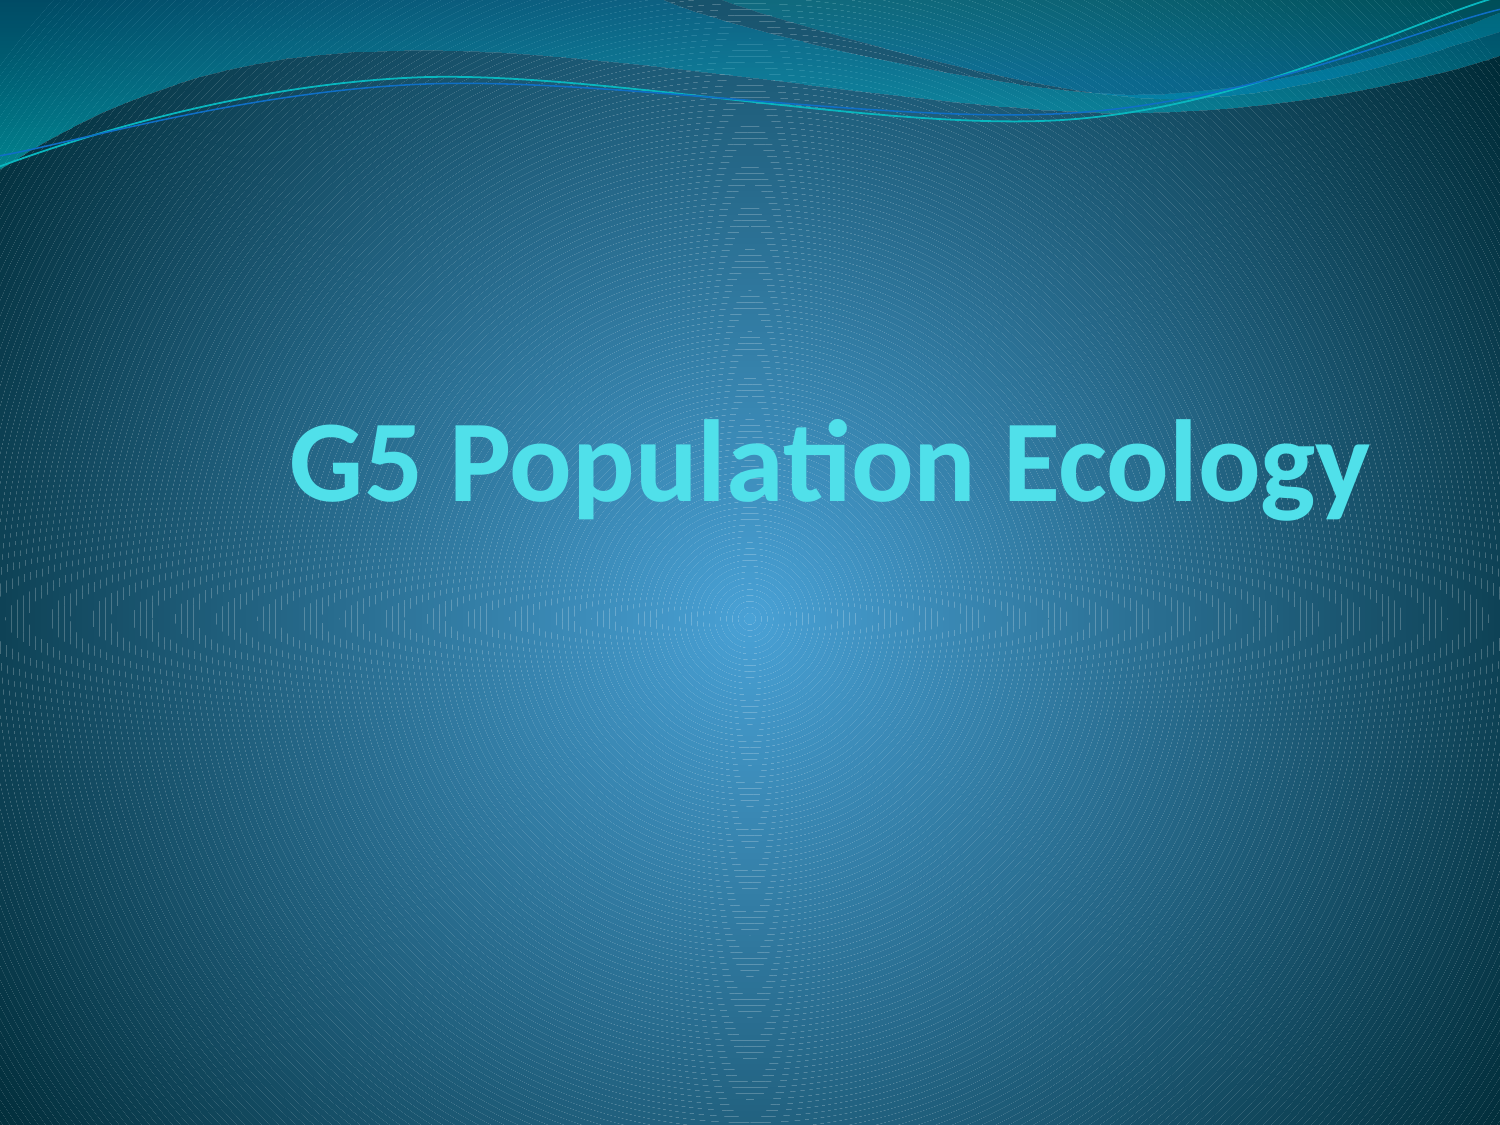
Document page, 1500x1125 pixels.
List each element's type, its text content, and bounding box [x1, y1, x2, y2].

title G5 Population Ecology [87, 224, 1376, 525]
